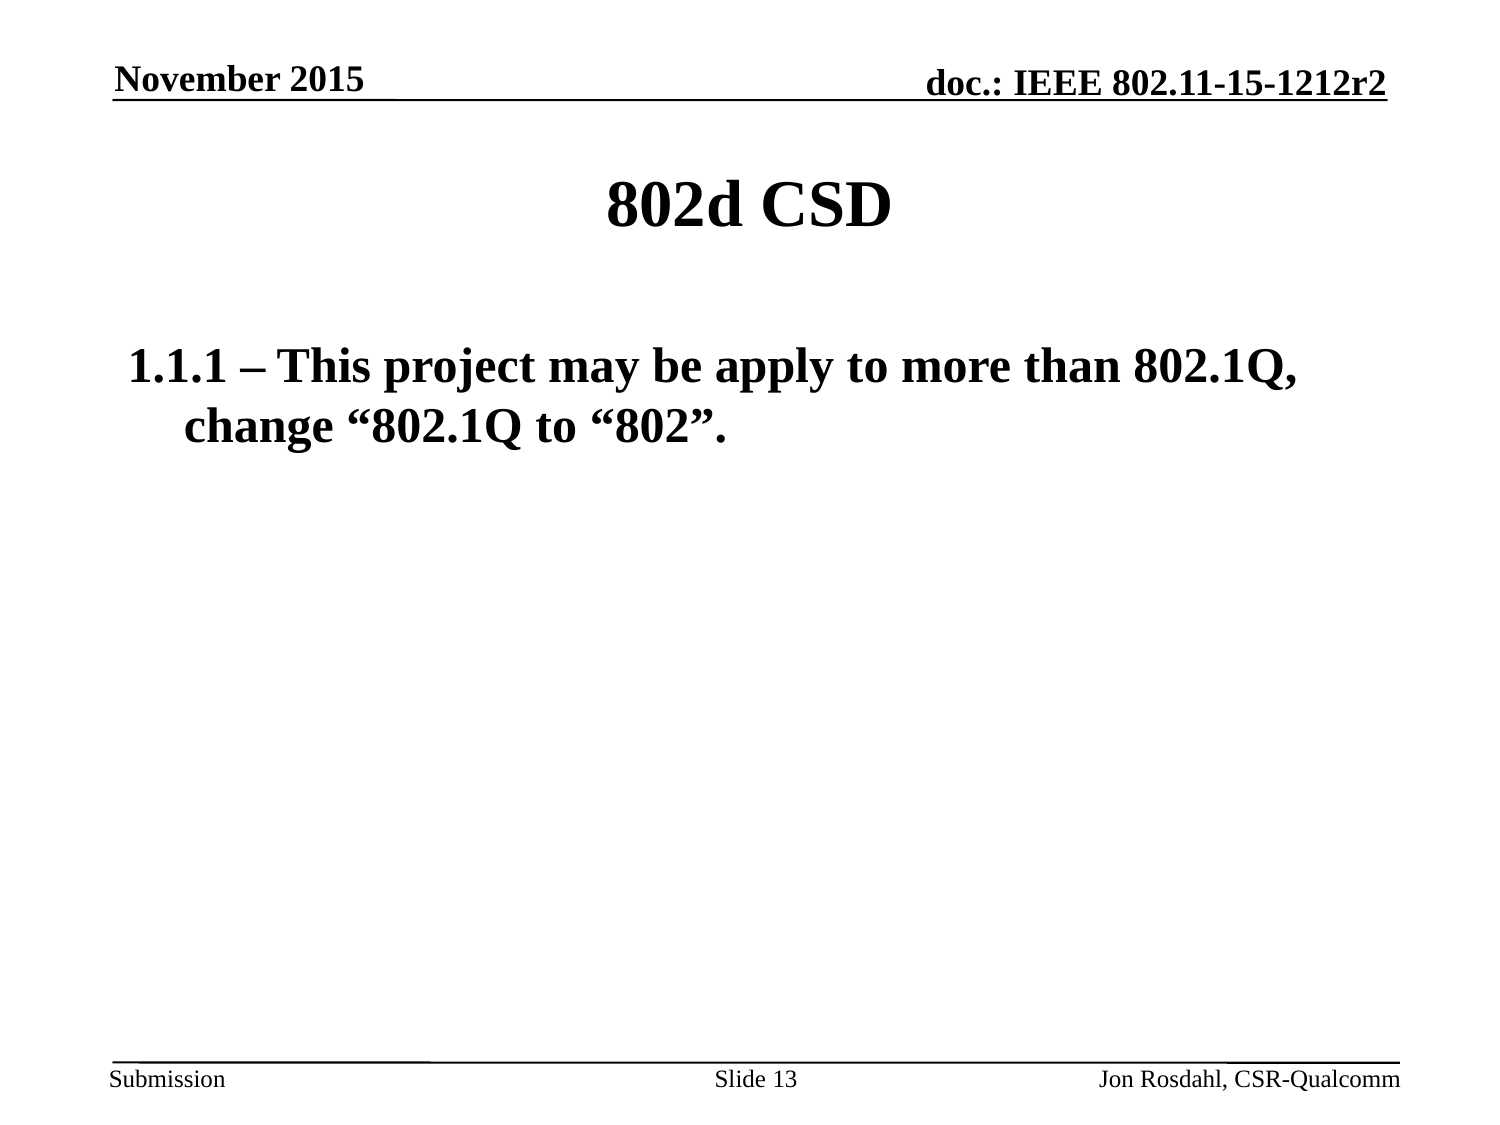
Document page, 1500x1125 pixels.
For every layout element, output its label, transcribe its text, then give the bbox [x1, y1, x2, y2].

title 802d CSD [112, 112, 1388, 288]
footer Jon Rosdahl, CSR-Qualcomm [878, 1061, 1402, 1093]
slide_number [114, 54, 423, 100]
slide_number Slide 13 [712, 1061, 800, 1123]
list 1.1.1 – This project may be apply to more than 802.1Q, change “802.1Q to “802”. [112, 324, 1388, 1000]
